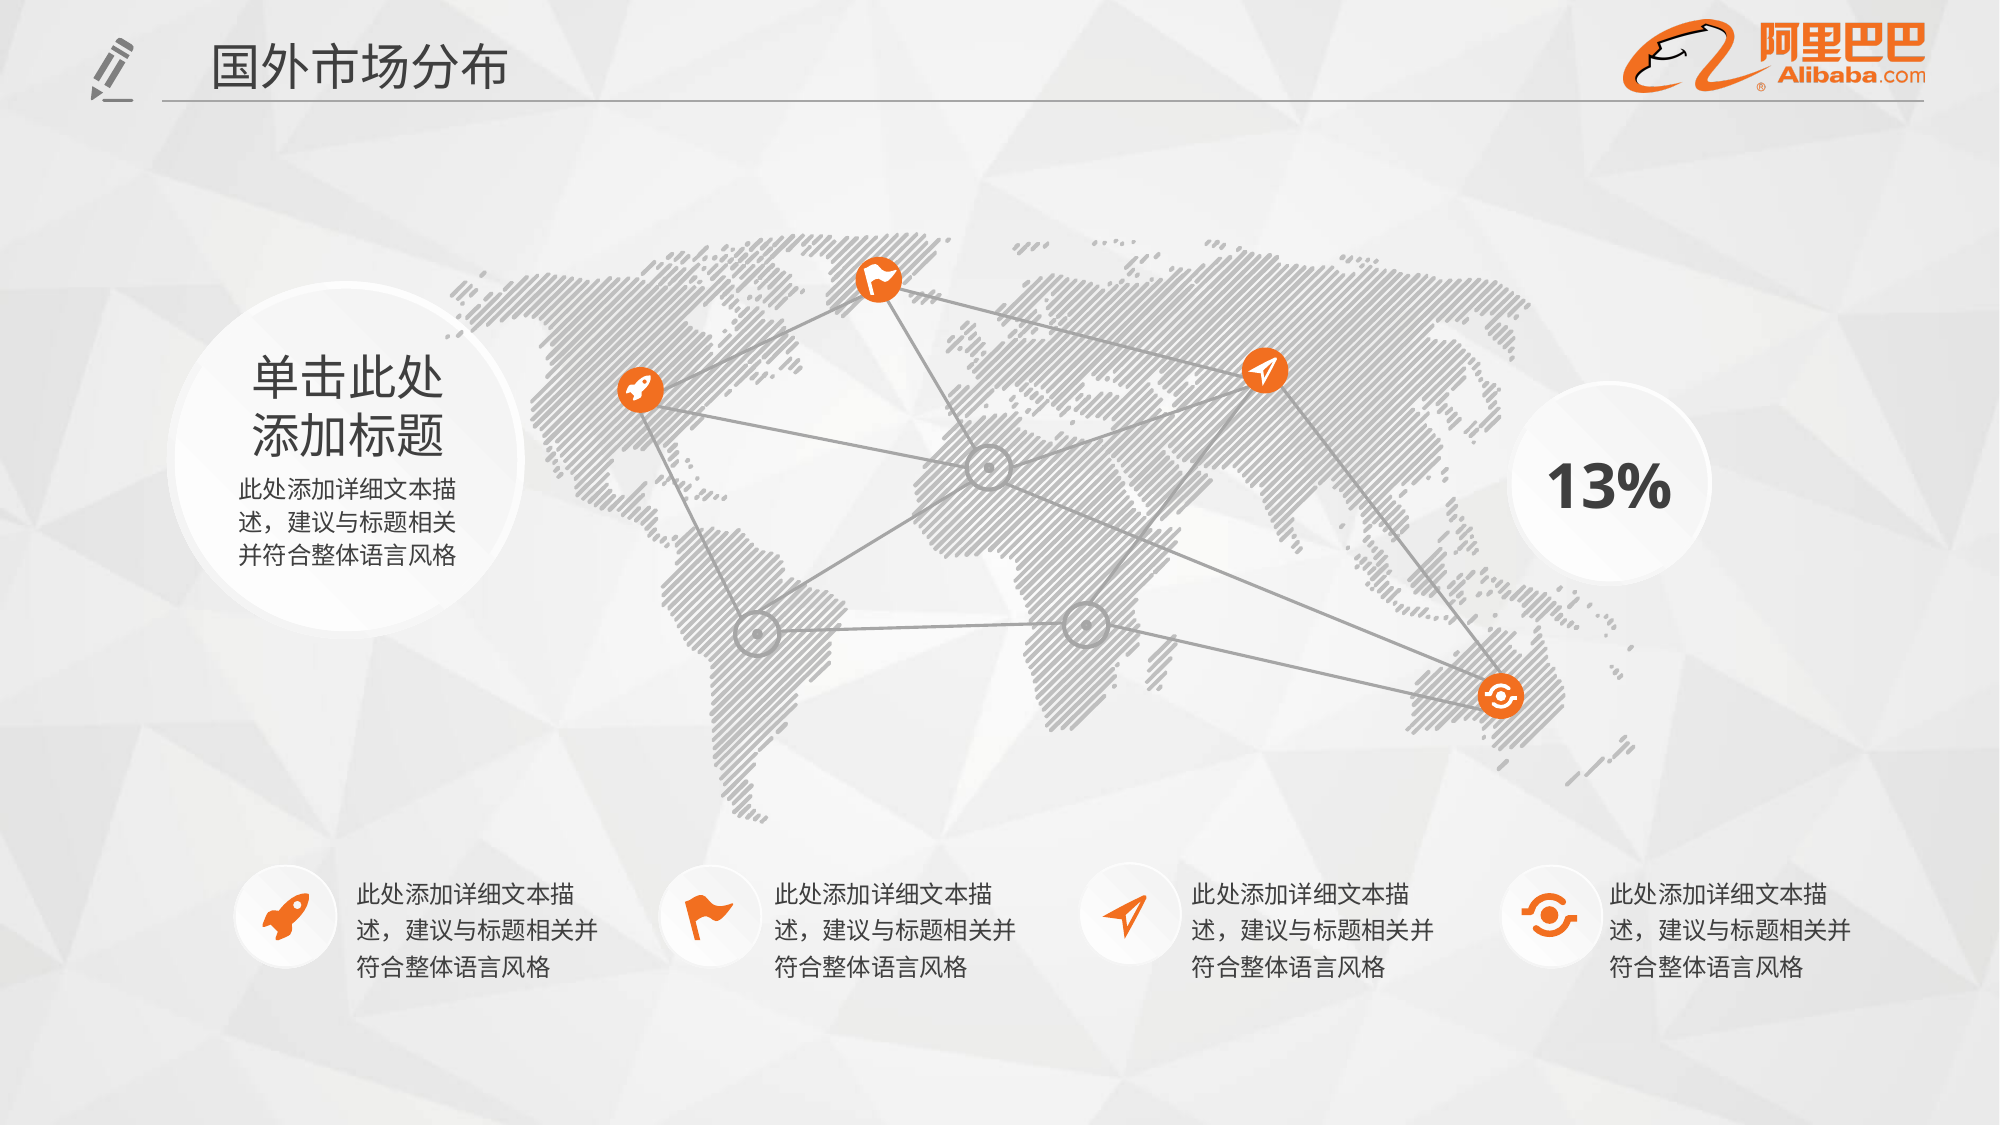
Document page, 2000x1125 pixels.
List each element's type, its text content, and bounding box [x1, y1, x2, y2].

text_box [906, 237, 941, 283]
text_box [1355, 256, 1363, 263]
text_box [1511, 640, 1545, 671]
text_box [1059, 276, 1070, 284]
text_box [1274, 264, 1436, 385]
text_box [640, 422, 742, 619]
text_box [746, 570, 751, 581]
text_box [746, 598, 751, 609]
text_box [907, 286, 1269, 384]
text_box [656, 405, 967, 468]
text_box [855, 255, 903, 303]
text_box [1012, 243, 1020, 251]
text_box [1044, 688, 1078, 719]
text_box [1583, 756, 1605, 778]
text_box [1087, 402, 1263, 606]
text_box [1281, 386, 1502, 674]
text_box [1107, 624, 1472, 711]
text_box [1607, 618, 1614, 626]
text_box [1444, 279, 1531, 354]
text_box [703, 629, 732, 680]
text_box [1267, 403, 1276, 428]
text_box [819, 235, 850, 260]
text_box [1609, 664, 1624, 681]
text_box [734, 611, 780, 657]
text_box [680, 627, 727, 655]
text_box [1424, 718, 1460, 731]
text_box [1029, 476, 1040, 481]
text_box [746, 561, 751, 572]
text_box [1038, 476, 1077, 481]
text_box [1506, 596, 1518, 602]
text_box [1506, 649, 1517, 663]
text_box [1478, 376, 1490, 385]
text_box [1530, 625, 1543, 646]
text_box [1627, 644, 1635, 652]
text_box [808, 234, 833, 258]
text_box [1204, 239, 1212, 247]
text_box [1016, 476, 1031, 481]
text_box [1091, 239, 1098, 247]
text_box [617, 366, 664, 414]
text_box 此处添加详细文本描述，建议与标题相关并符合整体语言风格 [1191, 871, 1445, 981]
text_box [521, 275, 529, 281]
text_box [977, 510, 999, 548]
text_box [723, 735, 774, 787]
text_box [1529, 666, 1556, 696]
text_box [1405, 718, 1422, 732]
picture [0, 0, 2000, 1125]
text_box [1038, 688, 1069, 712]
text_box [1332, 277, 1482, 385]
text_box [1566, 620, 1580, 630]
text_box [1266, 263, 1326, 319]
text_box [1491, 673, 1566, 752]
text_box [778, 622, 1064, 632]
text_box [1116, 278, 1130, 284]
text_box [1506, 630, 1517, 645]
text_box [1153, 251, 1161, 260]
text_box [1069, 278, 1078, 284]
text_box [1358, 257, 1370, 269]
text_box 此处添加详细文本描述，建议与标题相关并符合整体语言风格 [774, 871, 1027, 981]
text_box 此处添加详细文本描述，建议与标题相关并符合整体语言风格 [1609, 871, 1862, 981]
text_box [945, 237, 952, 243]
text_box [1509, 355, 1515, 362]
text_box [902, 233, 927, 258]
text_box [1708, 380, 1713, 587]
text_box [1567, 596, 1580, 610]
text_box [666, 874, 752, 959]
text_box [1004, 482, 1276, 681]
text_box [992, 430, 1005, 444]
text_box [977, 529, 999, 557]
text_box [1526, 654, 1549, 678]
text_box [1267, 422, 1276, 437]
text_box [1411, 718, 1432, 735]
text_box [1218, 242, 1226, 251]
text_box [875, 231, 919, 254]
text_box [110, 45, 130, 59]
text_box [977, 499, 998, 520]
text_box [1267, 440, 1276, 480]
text_box [1535, 600, 1567, 626]
text_box [537, 233, 823, 498]
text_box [658, 864, 763, 969]
text_box [1041, 273, 1064, 284]
text_box [102, 98, 134, 102]
text_box [1373, 258, 1380, 265]
text_box [1339, 254, 1354, 264]
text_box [233, 864, 338, 969]
text_box [1144, 267, 1192, 284]
text_box [1520, 646, 1548, 672]
text_box [527, 273, 539, 287]
text_box [1181, 263, 1206, 284]
text_box [580, 472, 611, 501]
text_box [1477, 672, 1525, 720]
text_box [245, 874, 331, 959]
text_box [886, 299, 976, 450]
text_box [709, 640, 832, 768]
text_box [93, 52, 115, 82]
text_box [1078, 279, 1086, 284]
text_box 国外市场分布 [196, 28, 526, 100]
text_box [1496, 758, 1510, 772]
text_box [1506, 644, 1512, 654]
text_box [1507, 874, 1593, 959]
text_box [1042, 241, 1050, 249]
text_box [1267, 431, 1276, 446]
text_box [865, 233, 889, 254]
text_box [719, 692, 799, 781]
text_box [166, 280, 526, 294]
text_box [756, 481, 972, 613]
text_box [1499, 380, 1708, 587]
text_box [104, 59, 126, 89]
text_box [160, 295, 535, 665]
text_box [1191, 246, 1281, 284]
text_box [746, 543, 751, 563]
text_box [721, 762, 769, 824]
text_box [855, 235, 878, 255]
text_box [1241, 347, 1289, 394]
text_box [627, 509, 635, 523]
text_box [90, 86, 104, 101]
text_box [1010, 386, 1249, 468]
text_box [1169, 265, 1175, 273]
text_box 此处添加详细文本描述，建议与标题相关并符合整体语言风格 [356, 871, 609, 981]
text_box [1077, 862, 1182, 967]
text_box [1032, 276, 1043, 284]
text_box [115, 37, 134, 52]
text_box [1267, 402, 1274, 409]
text_box [587, 482, 635, 518]
text_box [1045, 688, 1102, 733]
text_box [977, 501, 999, 529]
text_box [1529, 662, 1551, 687]
text_box [1607, 734, 1631, 764]
text_box [1565, 770, 1581, 787]
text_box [663, 295, 863, 391]
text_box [1086, 874, 1173, 959]
text_box [1126, 267, 1135, 277]
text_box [1499, 864, 1604, 969]
text_box [980, 392, 994, 406]
text_box [1139, 254, 1149, 265]
text_box [1034, 688, 1050, 700]
text_box [1124, 256, 1139, 271]
text_box [825, 235, 869, 294]
text_box [1625, 744, 1636, 755]
text_box [1211, 239, 1220, 249]
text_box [966, 445, 1012, 490]
text_box [980, 412, 1005, 444]
text_box [1603, 613, 1609, 620]
text_box [479, 270, 487, 278]
text_box [1506, 653, 1522, 671]
text_box [746, 579, 751, 600]
text_box [1022, 279, 1031, 284]
text_box [1586, 602, 1593, 609]
text_box [1017, 241, 1040, 256]
text_box [529, 272, 558, 298]
text_box [1516, 596, 1552, 619]
